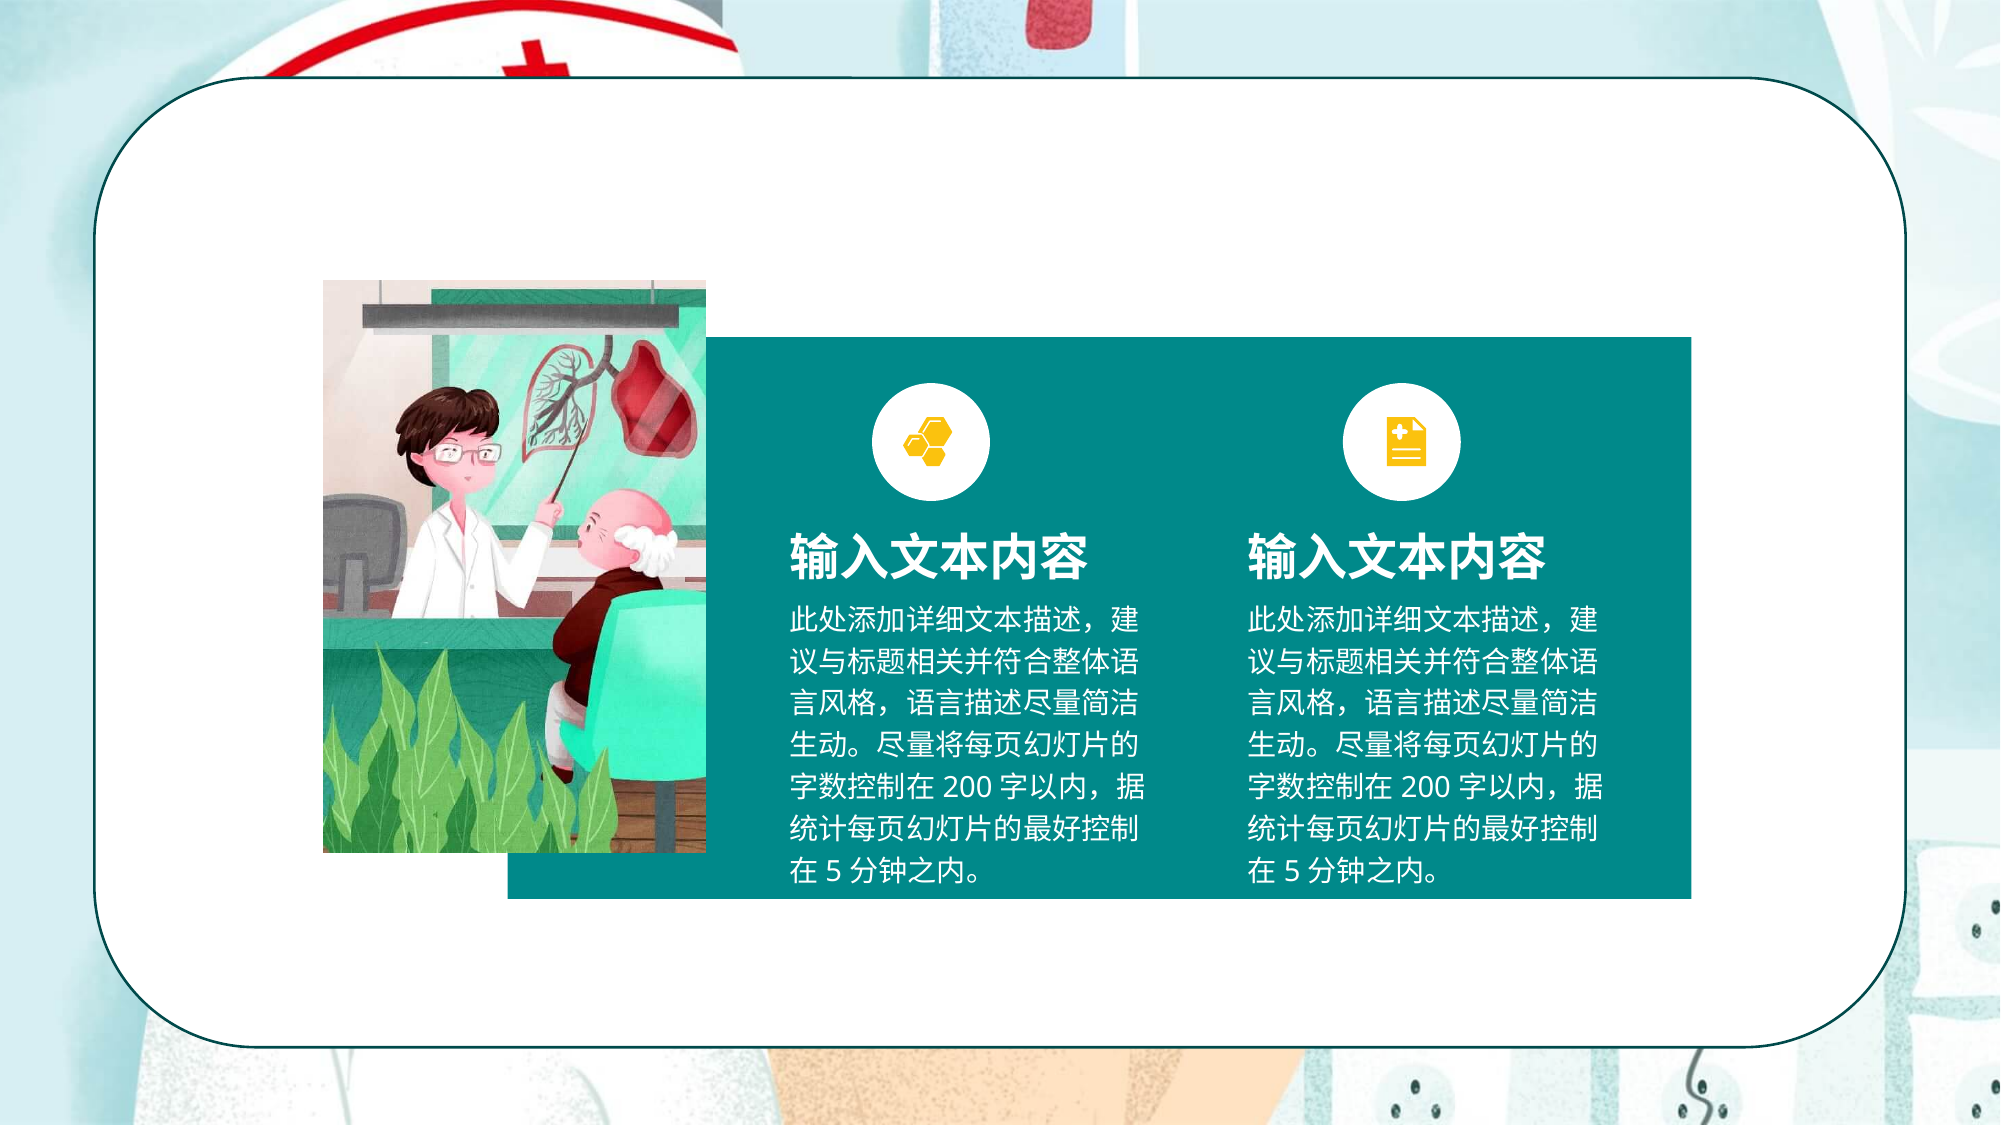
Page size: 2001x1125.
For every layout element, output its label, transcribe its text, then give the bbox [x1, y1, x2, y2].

text_box [1341, 382, 1462, 502]
text_box 输入文本内容 [1232, 505, 1571, 586]
text_box 此处添加详细文本描述，建议与标题相关并符合整体语言风格，语言描述尽量简洁生动。尽量将每页幻灯片的字数控制在200字以内，据统计每页幻灯片的最好控制在5分钟之内。 [774, 586, 1180, 895]
text_box [506, 336, 1692, 900]
text_box 输入文本内容 [774, 505, 1113, 586]
text_box 此处添加详细文本描述，建议与标题相关并符合整体语言风格，语言描述尽量简洁生动。尽量将每页幻灯片的字数控制在200字以内，据统计每页幻灯片的最好控制在5分钟之内。 [1232, 586, 1638, 895]
text_box [903, 417, 953, 467]
picture [0, 0, 2001, 1125]
text_box [93, 76, 1907, 1049]
text_box [1386, 417, 1427, 467]
text_box [871, 382, 991, 502]
